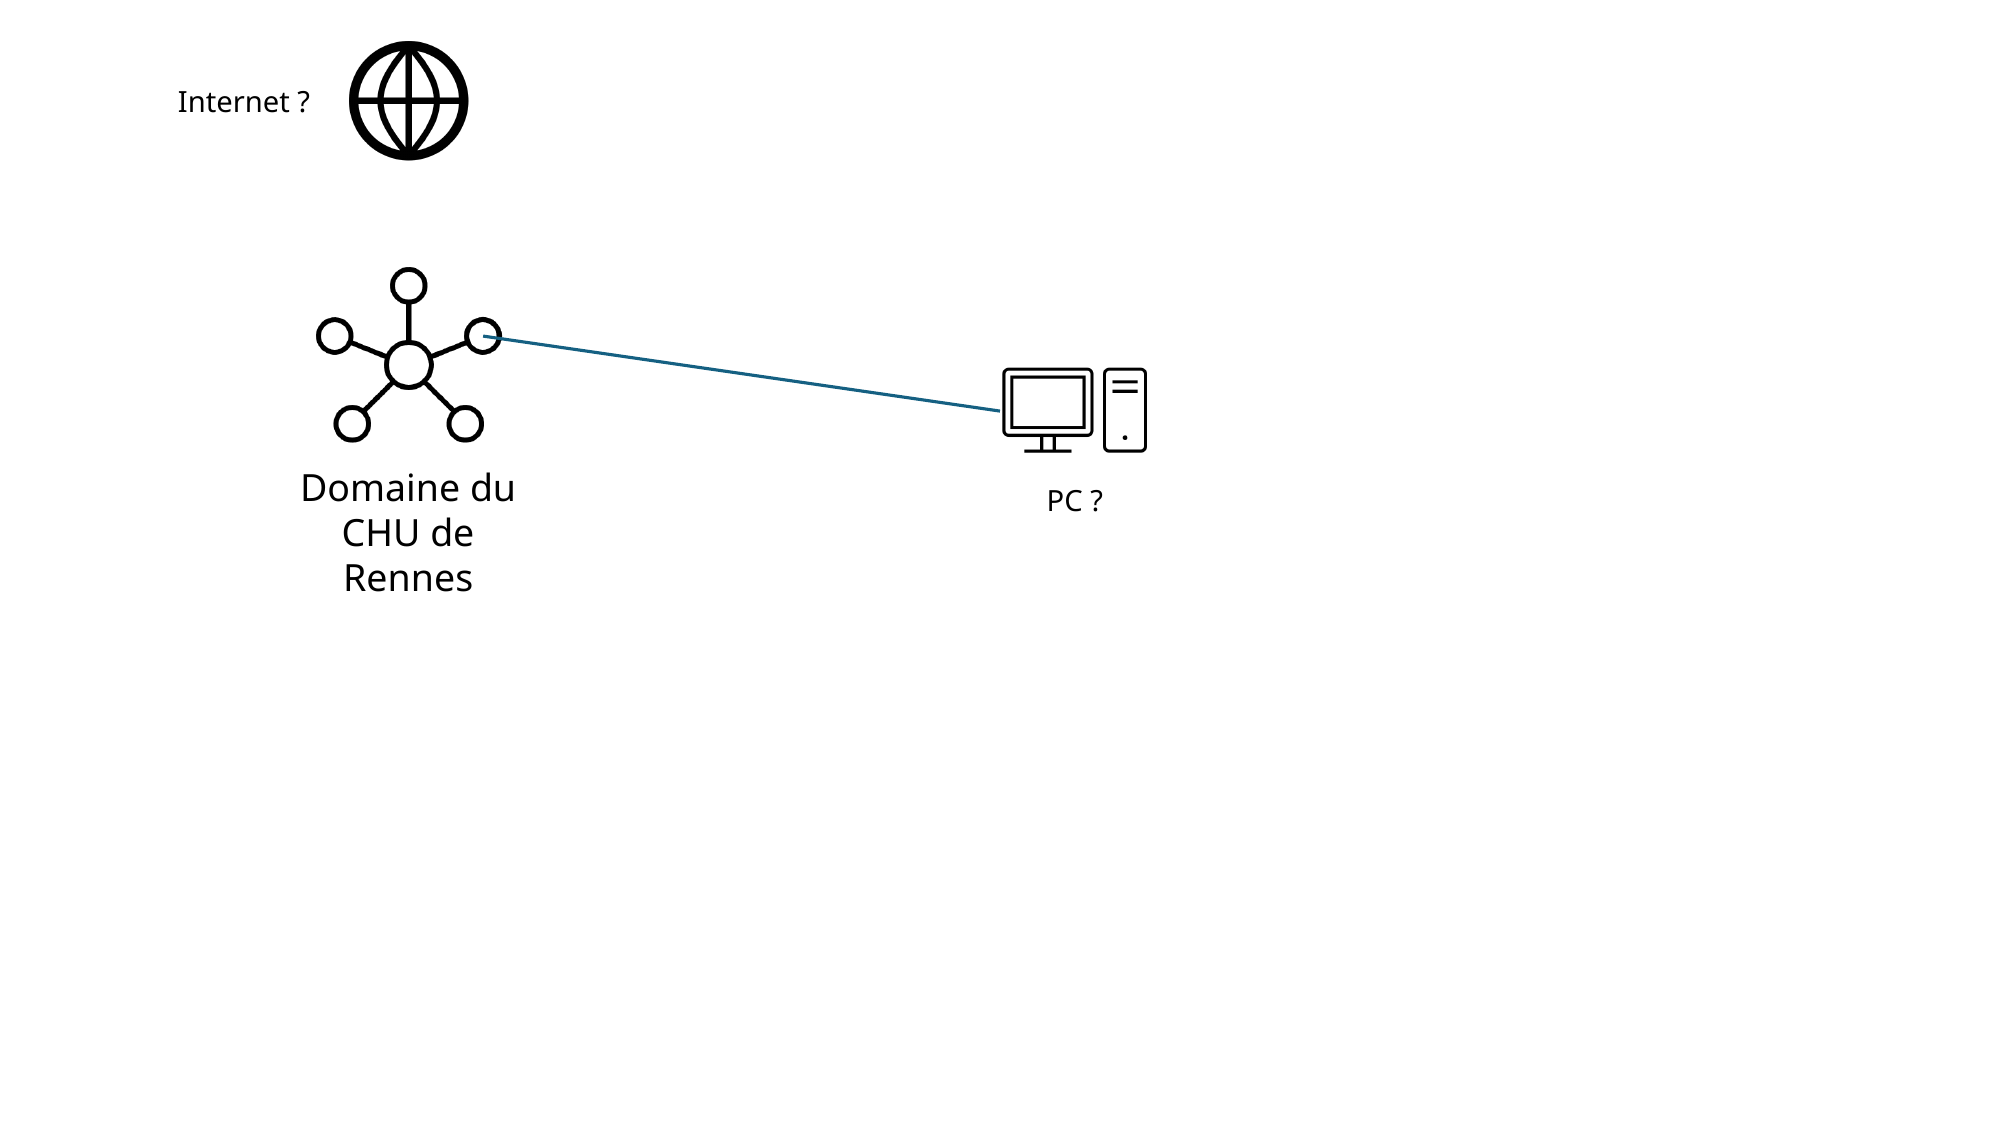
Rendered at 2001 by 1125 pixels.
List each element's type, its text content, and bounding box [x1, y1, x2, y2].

picture [287, 234, 529, 476]
text_box Internet ? [163, 75, 325, 126]
text_box PC ? [1031, 487, 1119, 525]
picture [332, 25, 484, 177]
picture [999, 335, 1151, 487]
text_box Domaine du CHU de Rennes [262, 456, 554, 607]
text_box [482, 335, 1001, 412]
